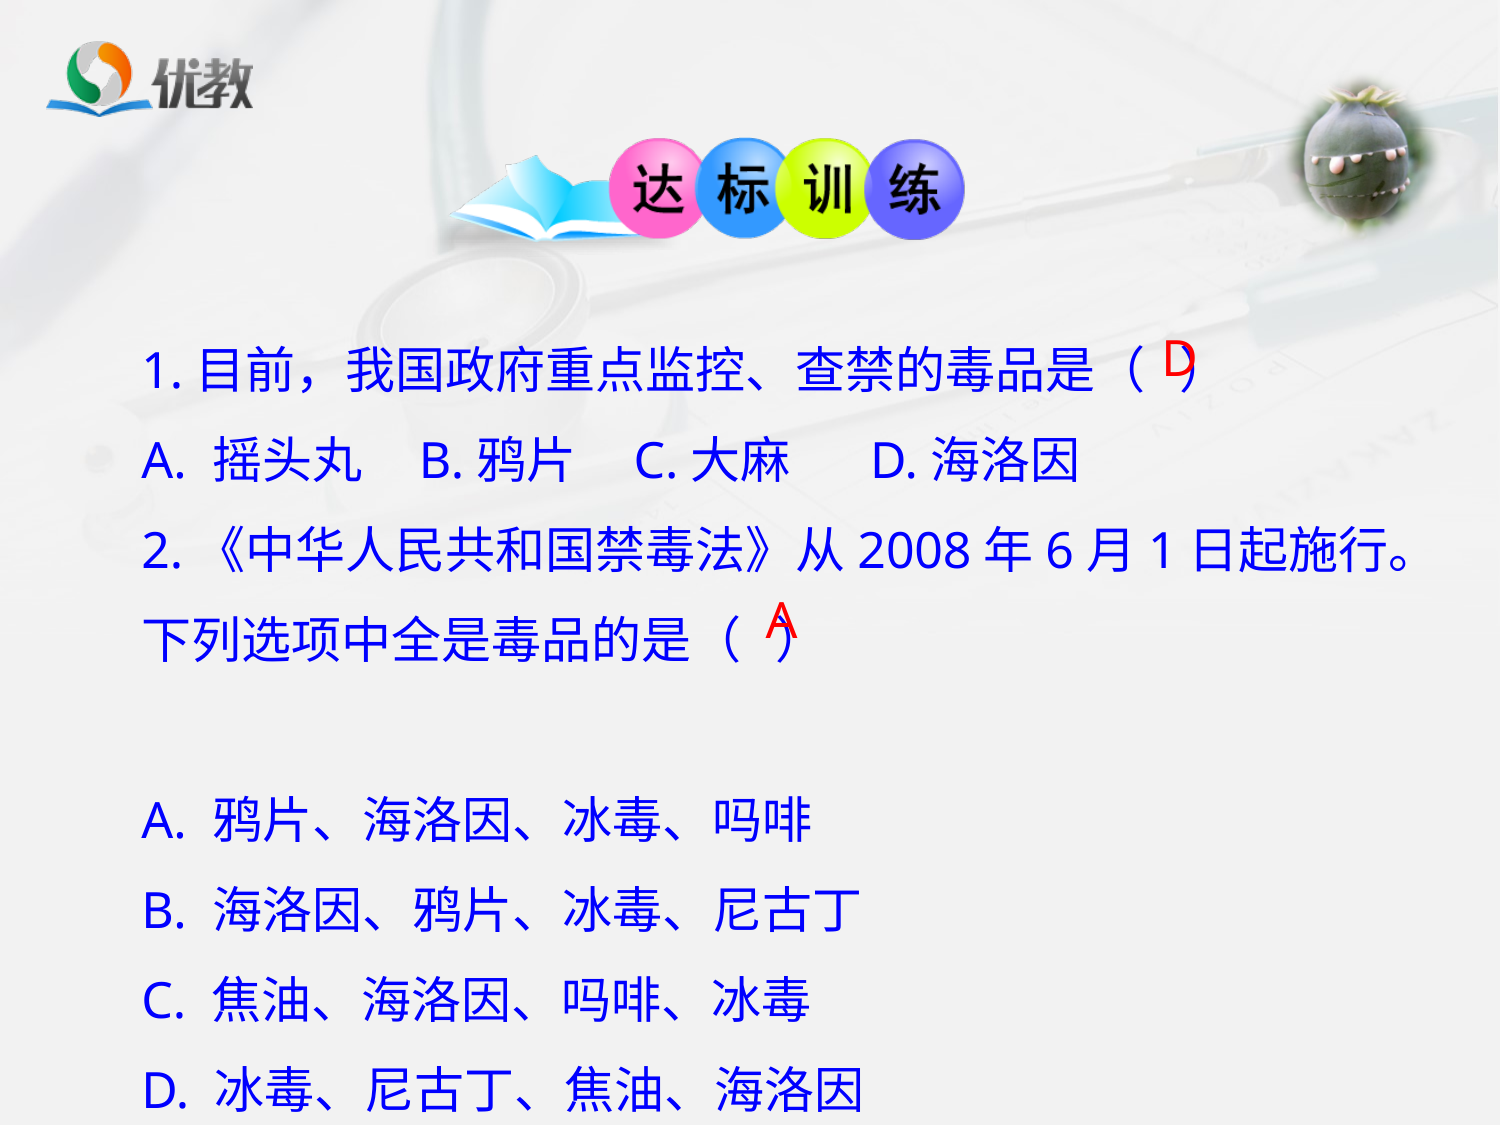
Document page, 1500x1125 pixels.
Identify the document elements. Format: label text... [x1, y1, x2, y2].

text_box D [1146, 319, 1213, 394]
picture [0, 0, 1500, 1125]
text_box 1.目前，我国政府重点监控、查禁的毒品是（ ） A. 摇头丸 B.鸦片 C.大麻 D.海洛因 2.《中华人民共和国禁毒法》从2008年6月1日起施行。 下列选项中全是毒品的是（ ） A. 鸦片、海洛因、冰毒、吗啡 B. 海洛因、鸦片、冰毒、尼古丁 C. 焦油、海洛因、吗啡、冰毒 D. 冰毒、尼古丁、焦油、海洛因 [126, 301, 1437, 1125]
text_box A [750, 581, 813, 657]
